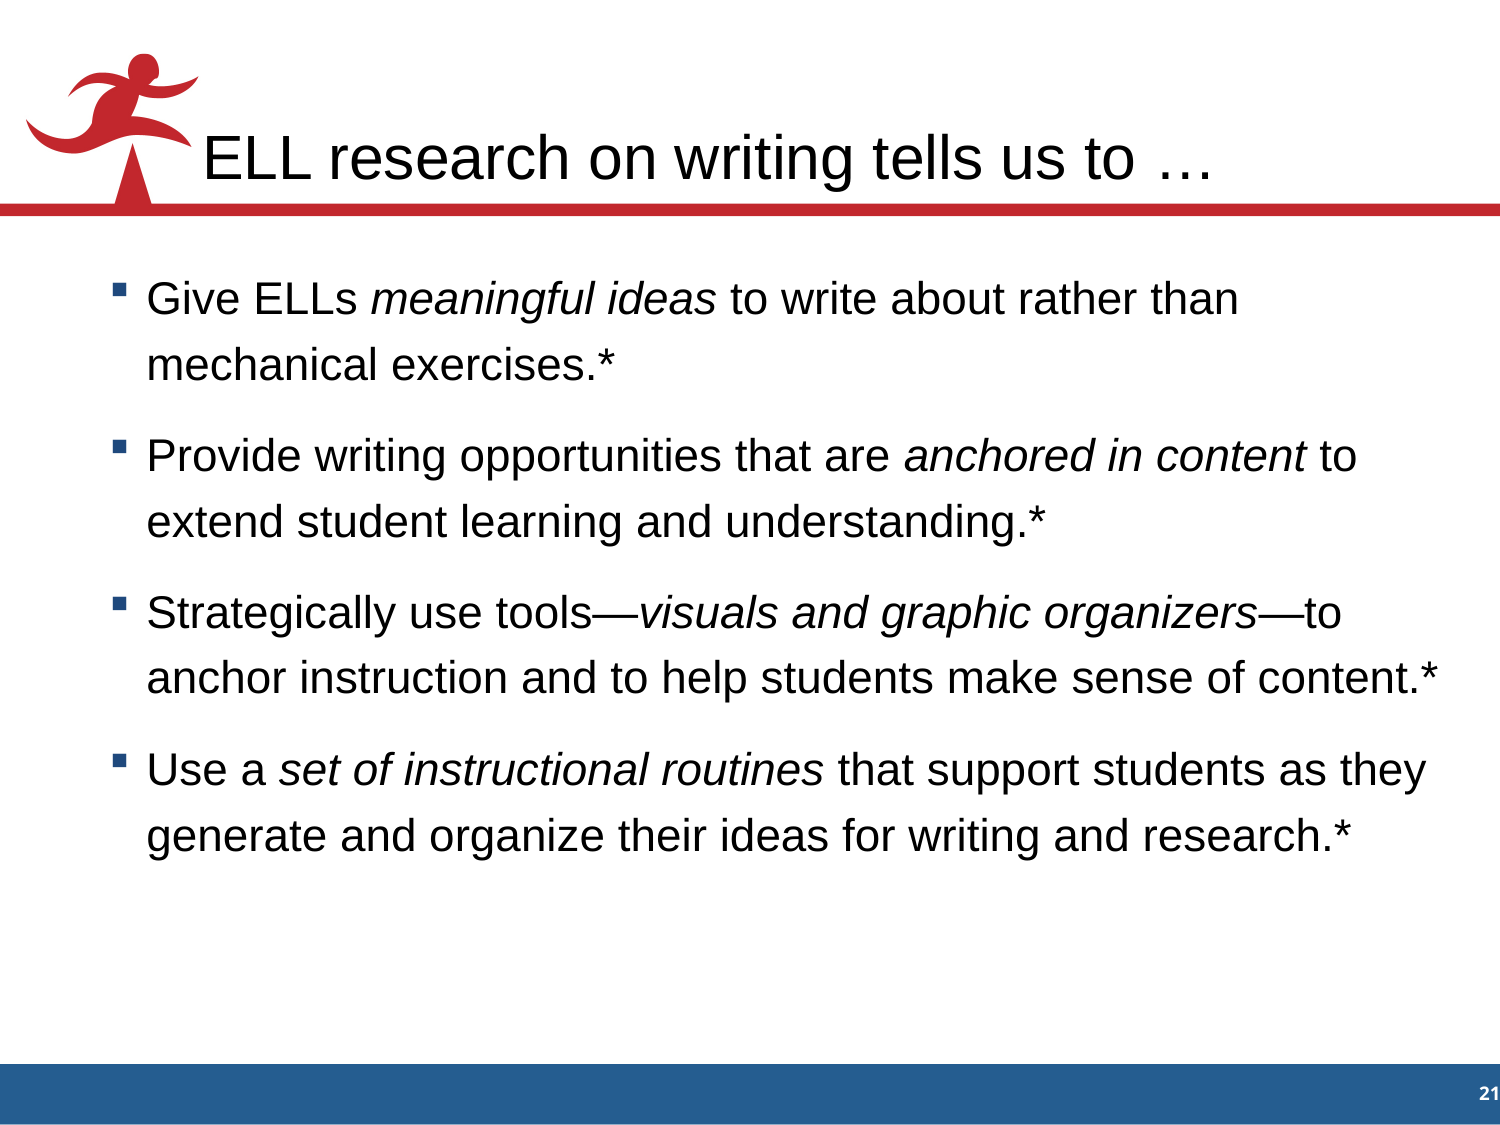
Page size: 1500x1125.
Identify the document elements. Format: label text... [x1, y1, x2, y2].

title ELL research on writing tells us to … [187, 75, 1435, 200]
list Give ELLs meaningful ideas to write about rather than mechanical exercises.* Provide writing opportunities that are anchored in content to extend student learning and understanding.* Strategically use tools—visuals and graphic organizers—to anchor instruction and to help students make sense of content.* Use a set of instructional routines that support students as they generate and organize their ideas for writing and research.* [93, 249, 1463, 1080]
picture [0, 0, 1500, 1125]
